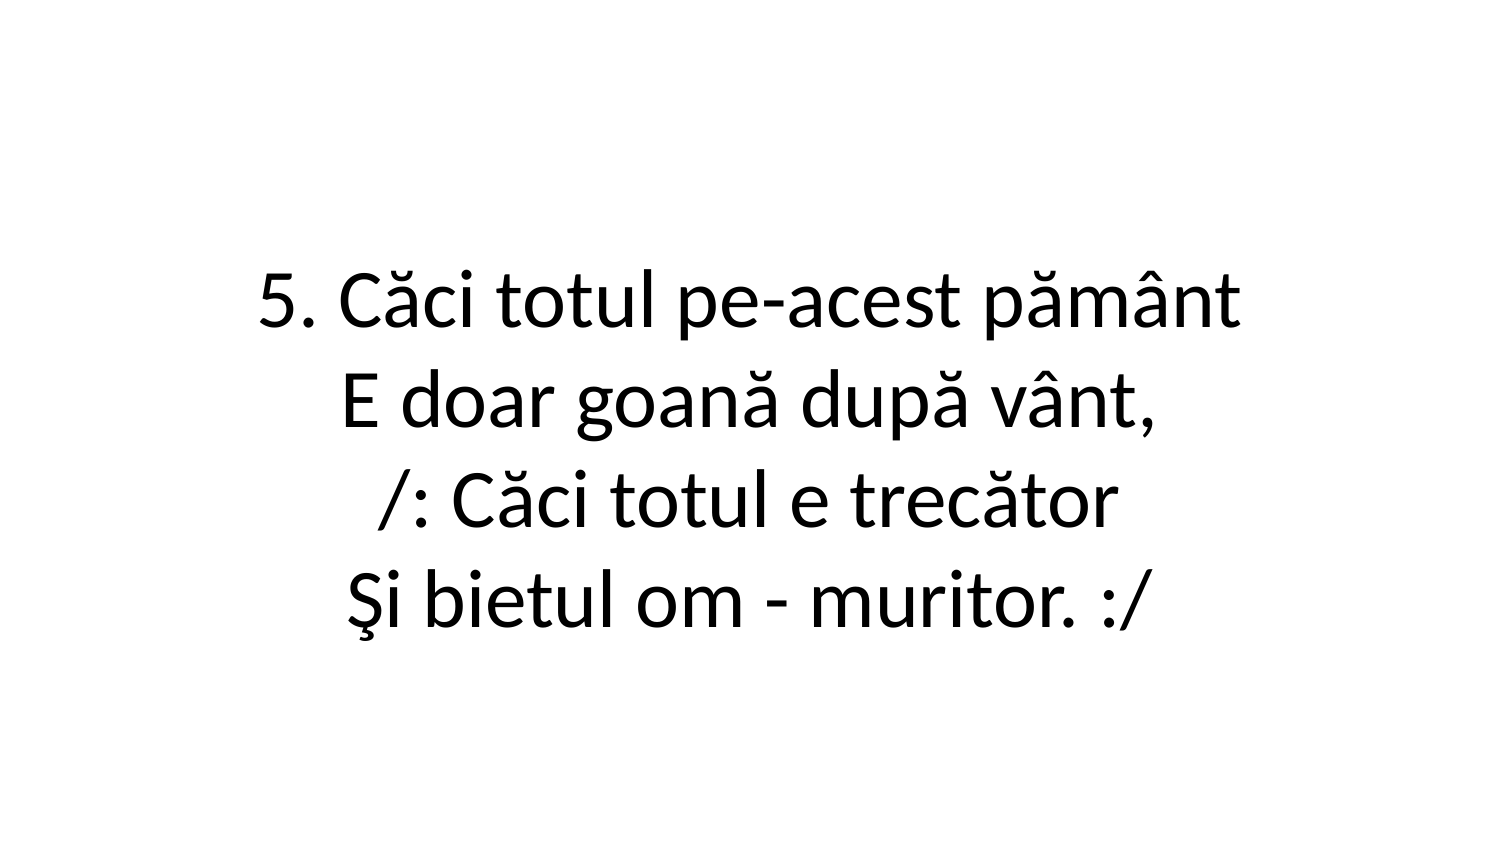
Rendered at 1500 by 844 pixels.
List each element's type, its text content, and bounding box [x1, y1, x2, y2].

text_box 5. Căci totul pe-acest pământ E doar goană după vânt, /: Căci totul e trecător Şi bietul om - muritor. :/ [241, 192, 1259, 652]
